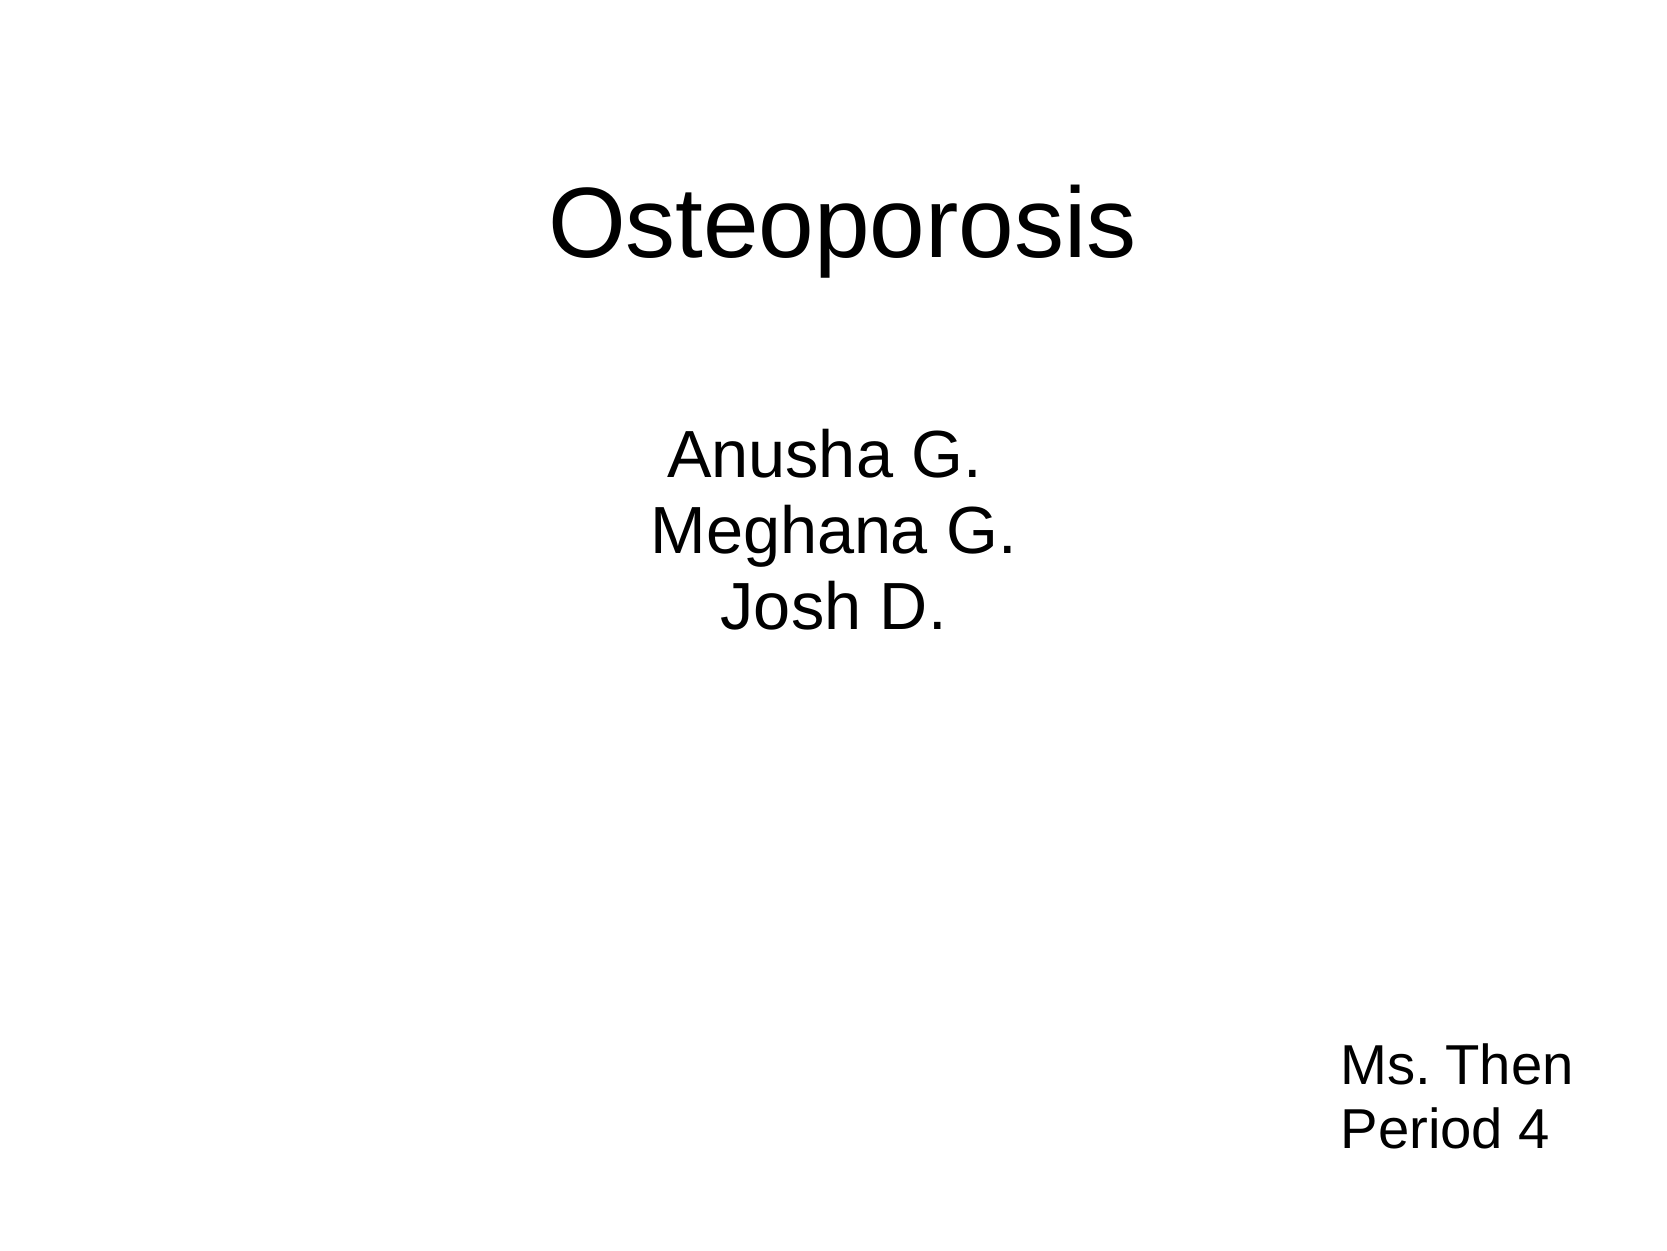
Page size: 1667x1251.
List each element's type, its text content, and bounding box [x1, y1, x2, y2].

title Osteoporosis [90, 166, 1595, 504]
text_box Ms. Then Period 4 [1340, 1033, 1628, 1162]
subtitle Anusha G. Meghana G. Josh D. [290, 416, 1378, 645]
